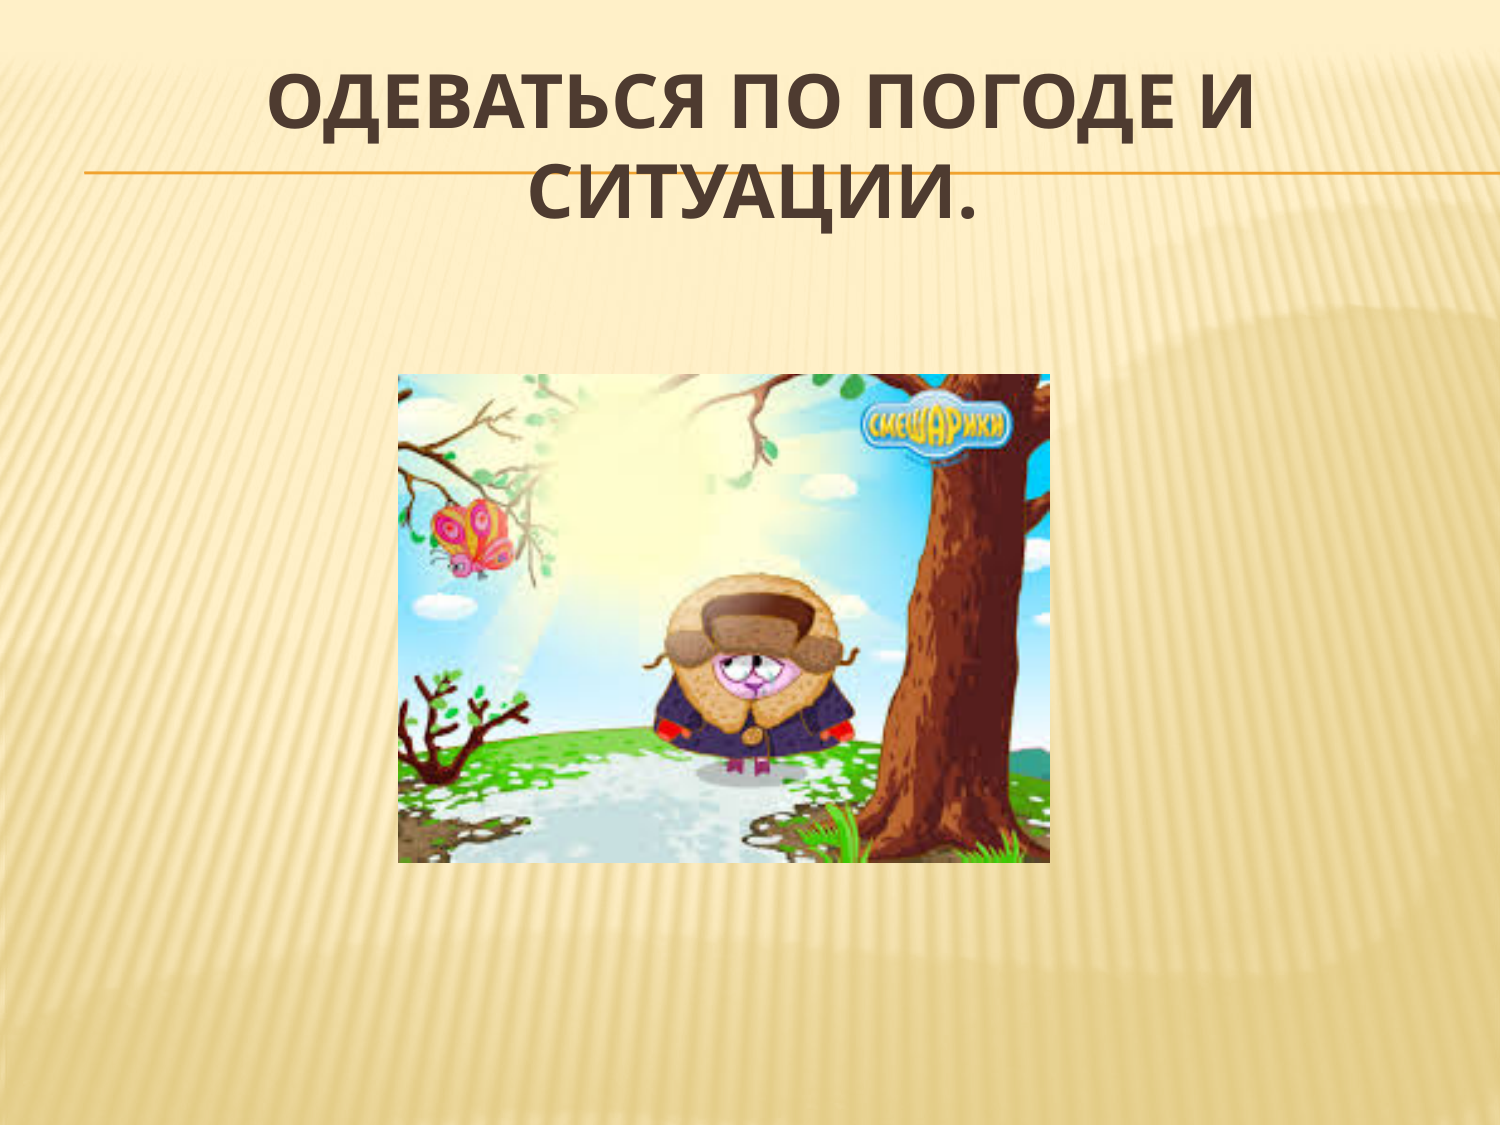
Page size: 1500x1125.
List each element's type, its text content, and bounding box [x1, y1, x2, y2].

title Одеваться по погоде и ситуации. [50, 75, 1475, 213]
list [398, 374, 1051, 864]
